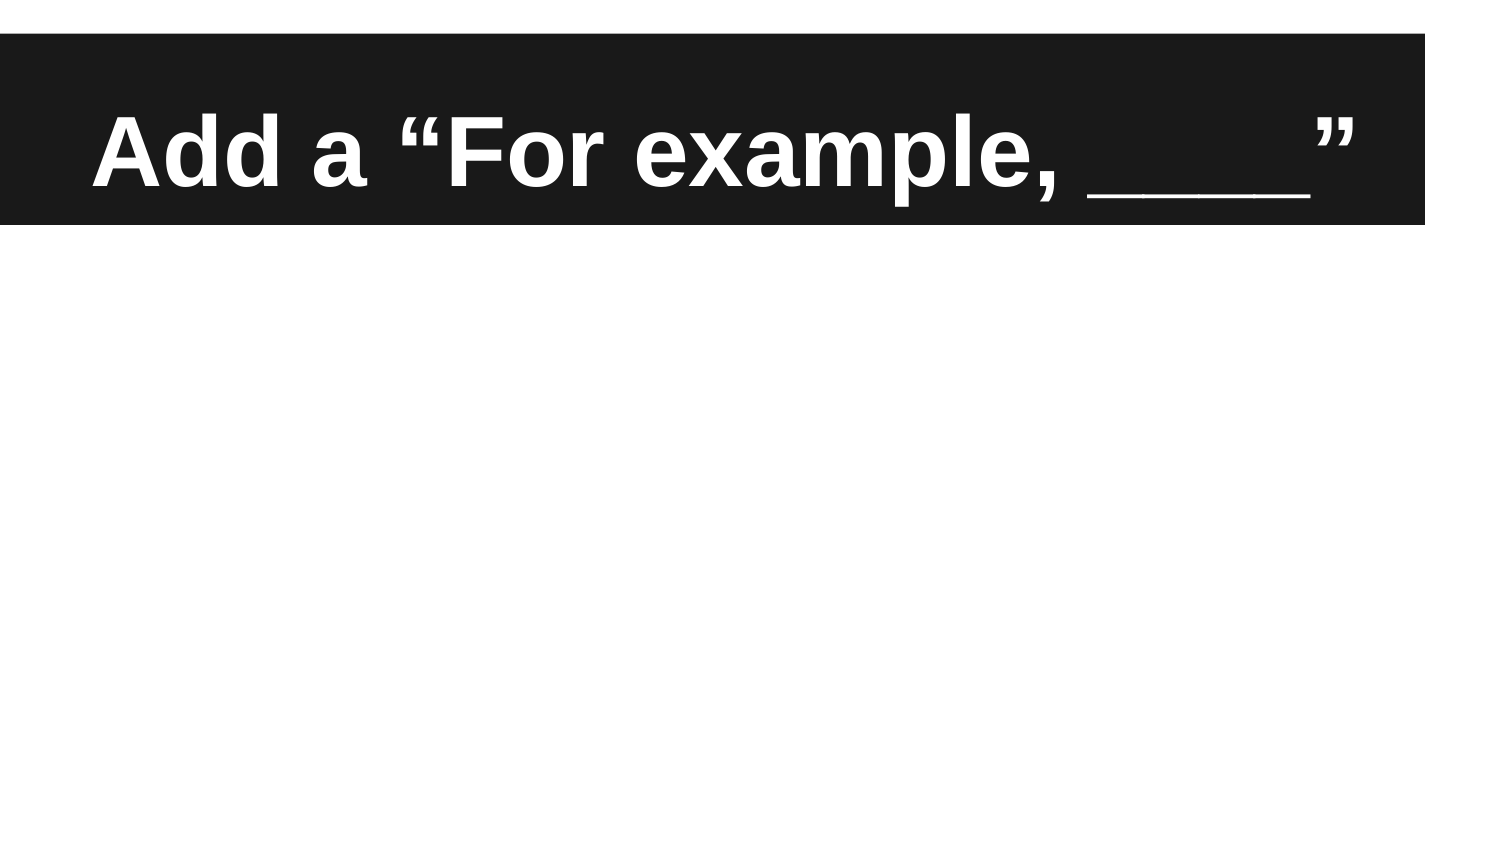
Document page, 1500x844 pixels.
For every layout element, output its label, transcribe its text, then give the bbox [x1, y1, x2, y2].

title Add a “For example, ____” [75, 33, 1425, 221]
